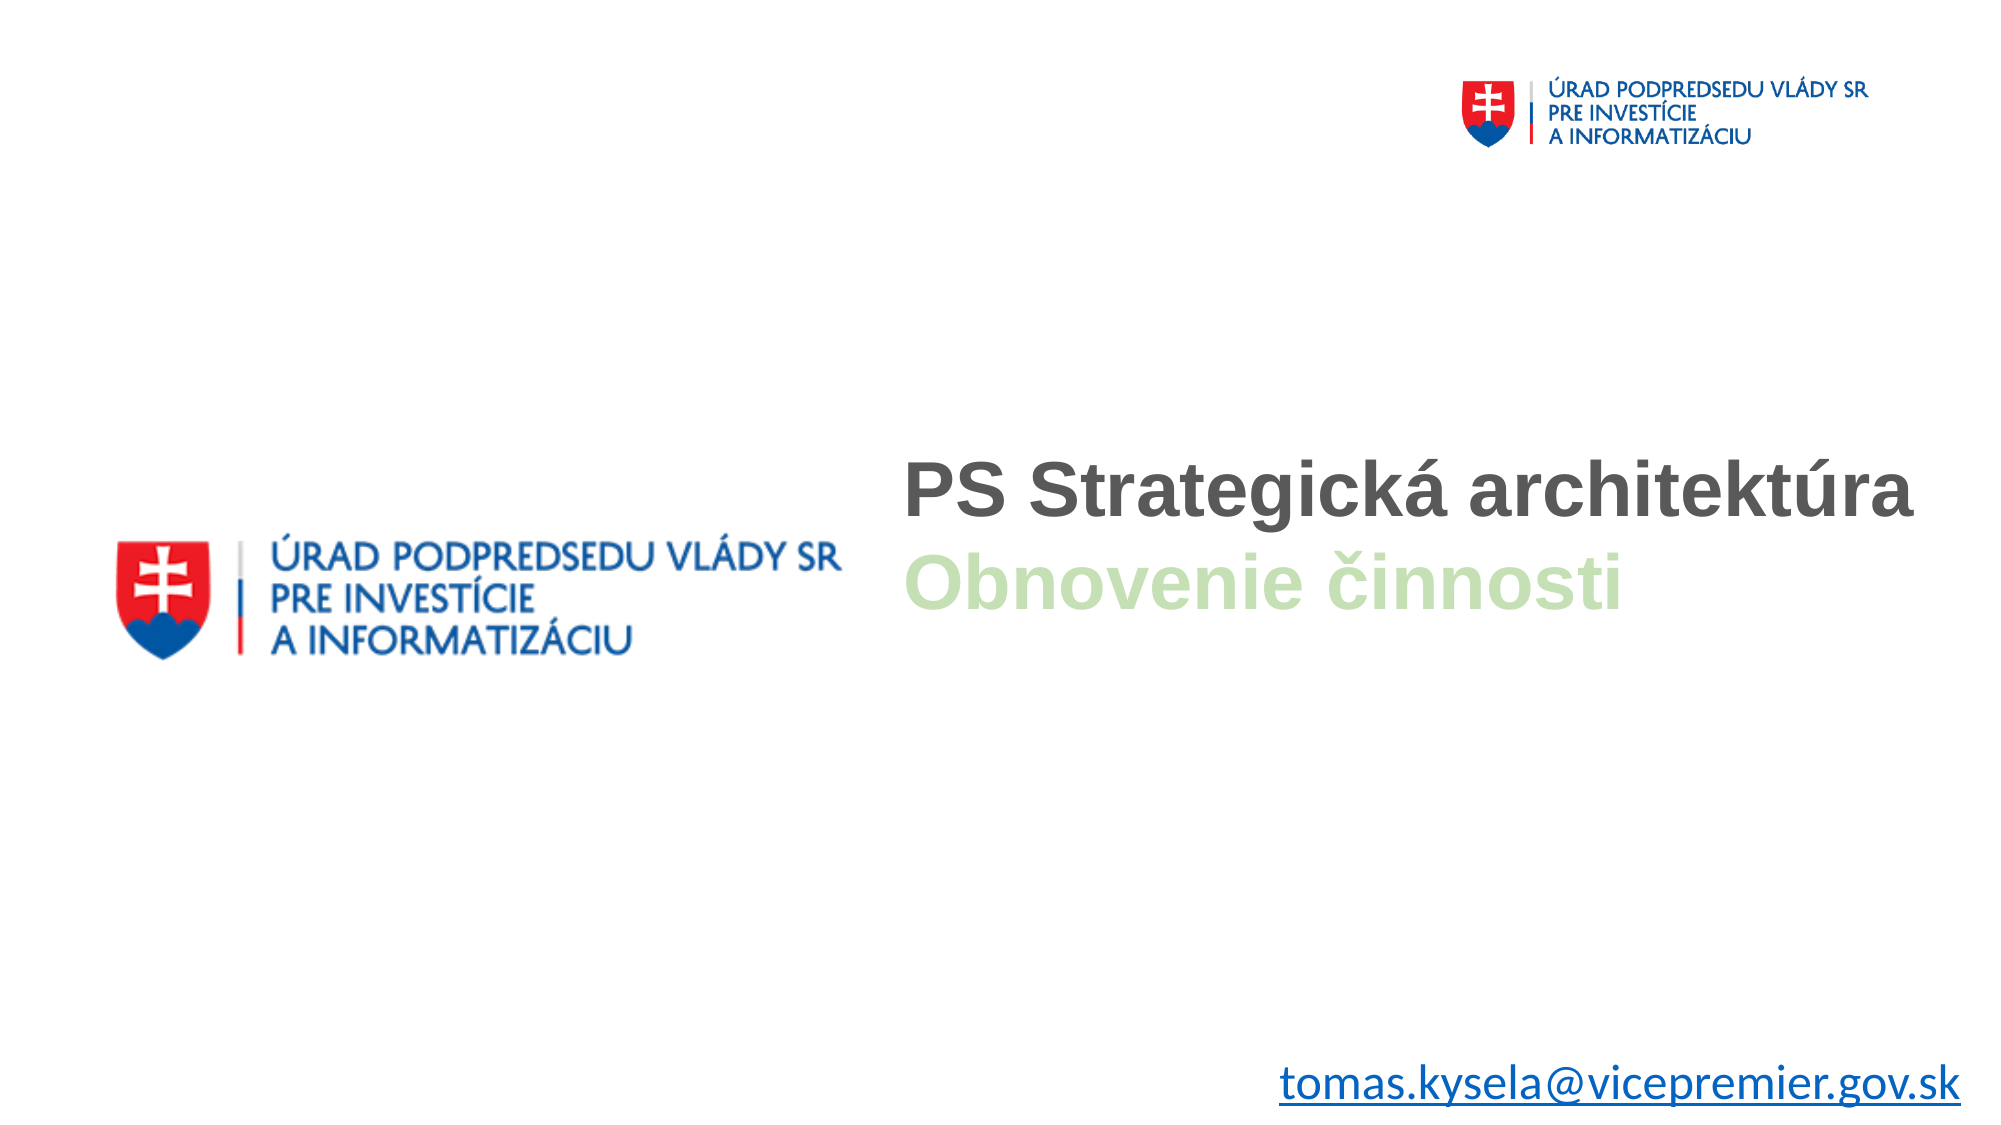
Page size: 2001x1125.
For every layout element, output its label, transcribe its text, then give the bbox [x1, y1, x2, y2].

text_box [94, 428, 2000, 731]
text_box tomas.kysela@vicepremier.gov.sk [1264, 1042, 1976, 1117]
picture [1412, 30, 1918, 194]
